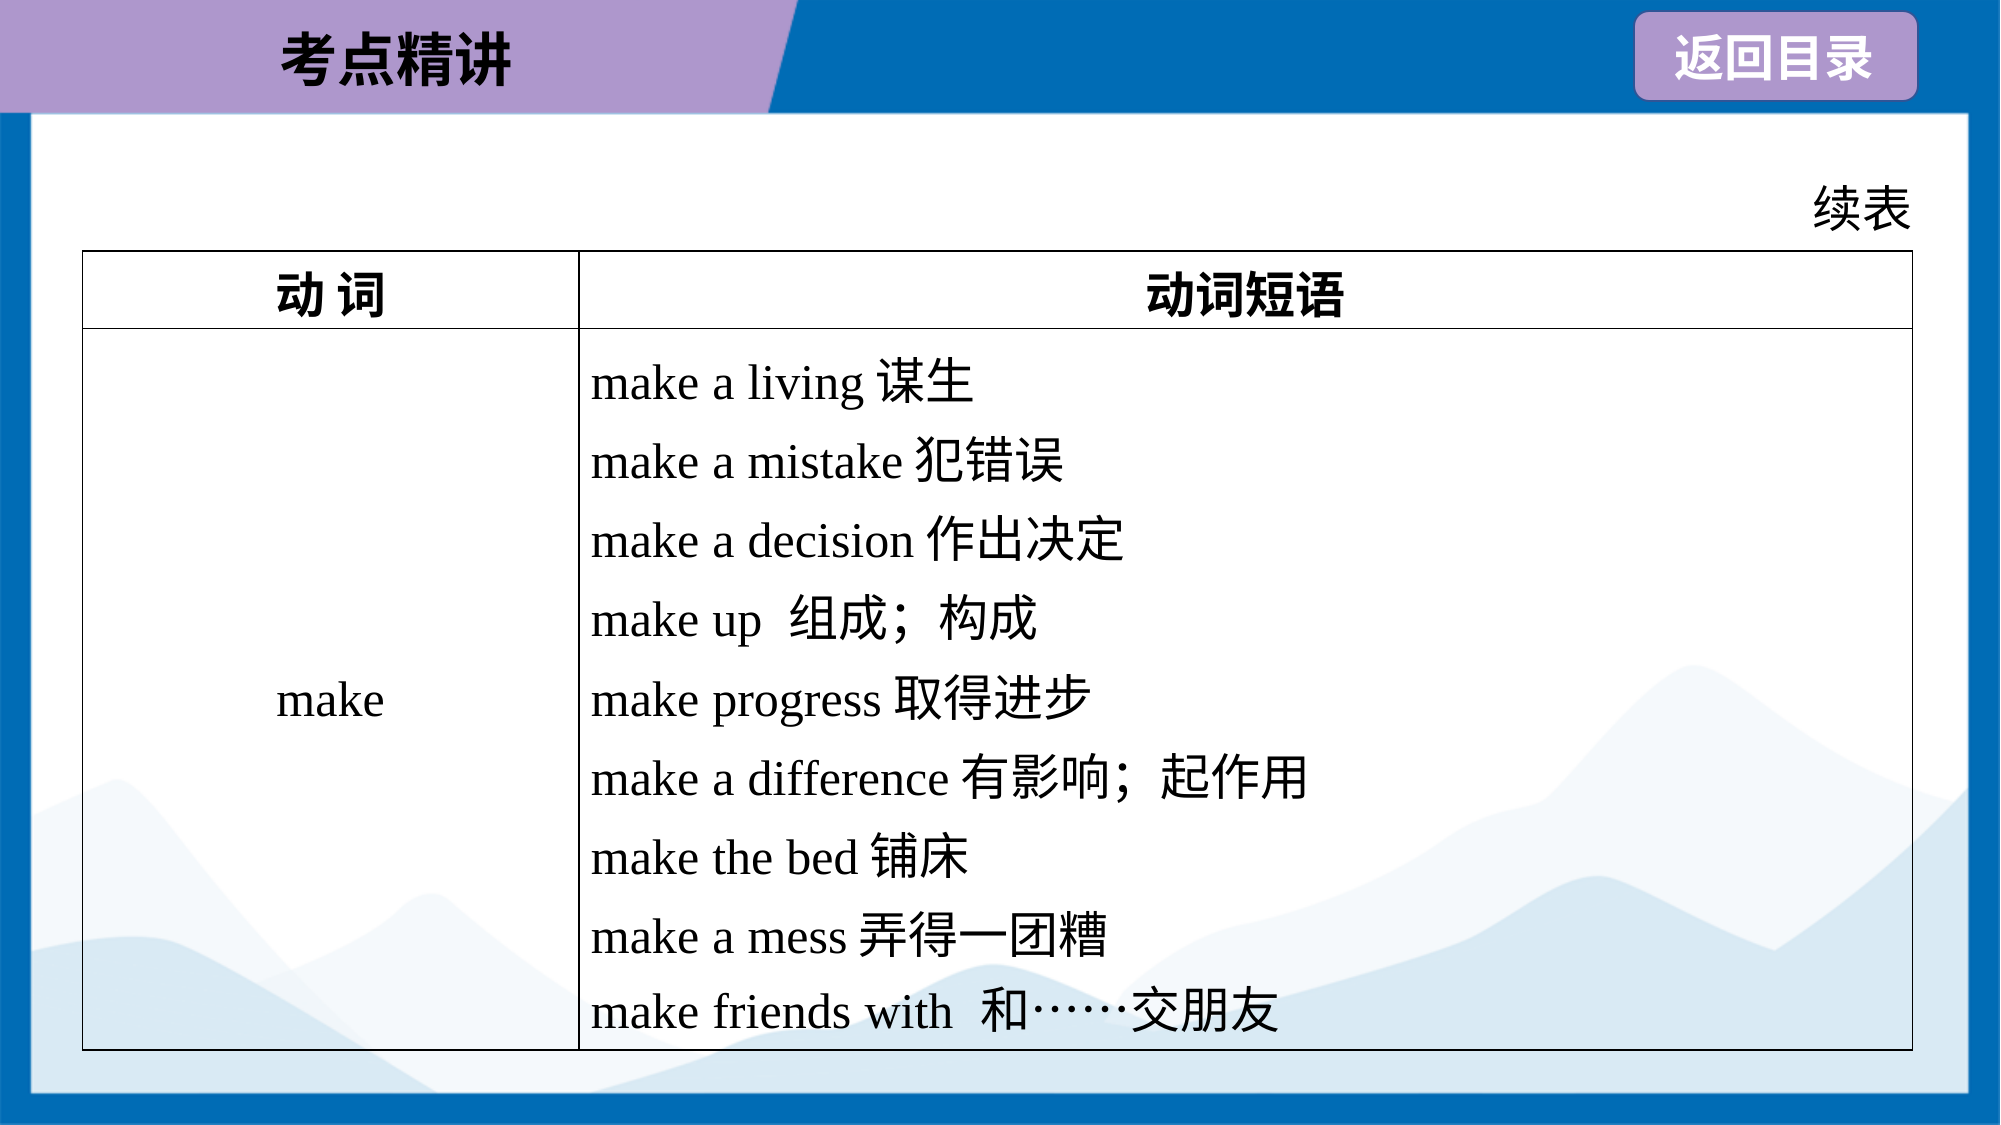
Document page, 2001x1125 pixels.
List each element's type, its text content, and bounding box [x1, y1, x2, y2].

table_header 动 词 [83, 252, 578, 328]
table_cell make a living谋生 make a mistake犯错误 make a decision作出决定 make up 组成；构成 make progress取得进步 make a difference有影响；起作用 make the bed铺床 make a mess弄得一团糟 make friends with 和……交朋友 [580, 329, 1912, 1049]
table_header 动词短语 [580, 252, 1912, 328]
picture [0, 0, 2000, 1125]
table_cell make [83, 329, 578, 1049]
text_box 续表 [1811, 149, 1913, 238]
